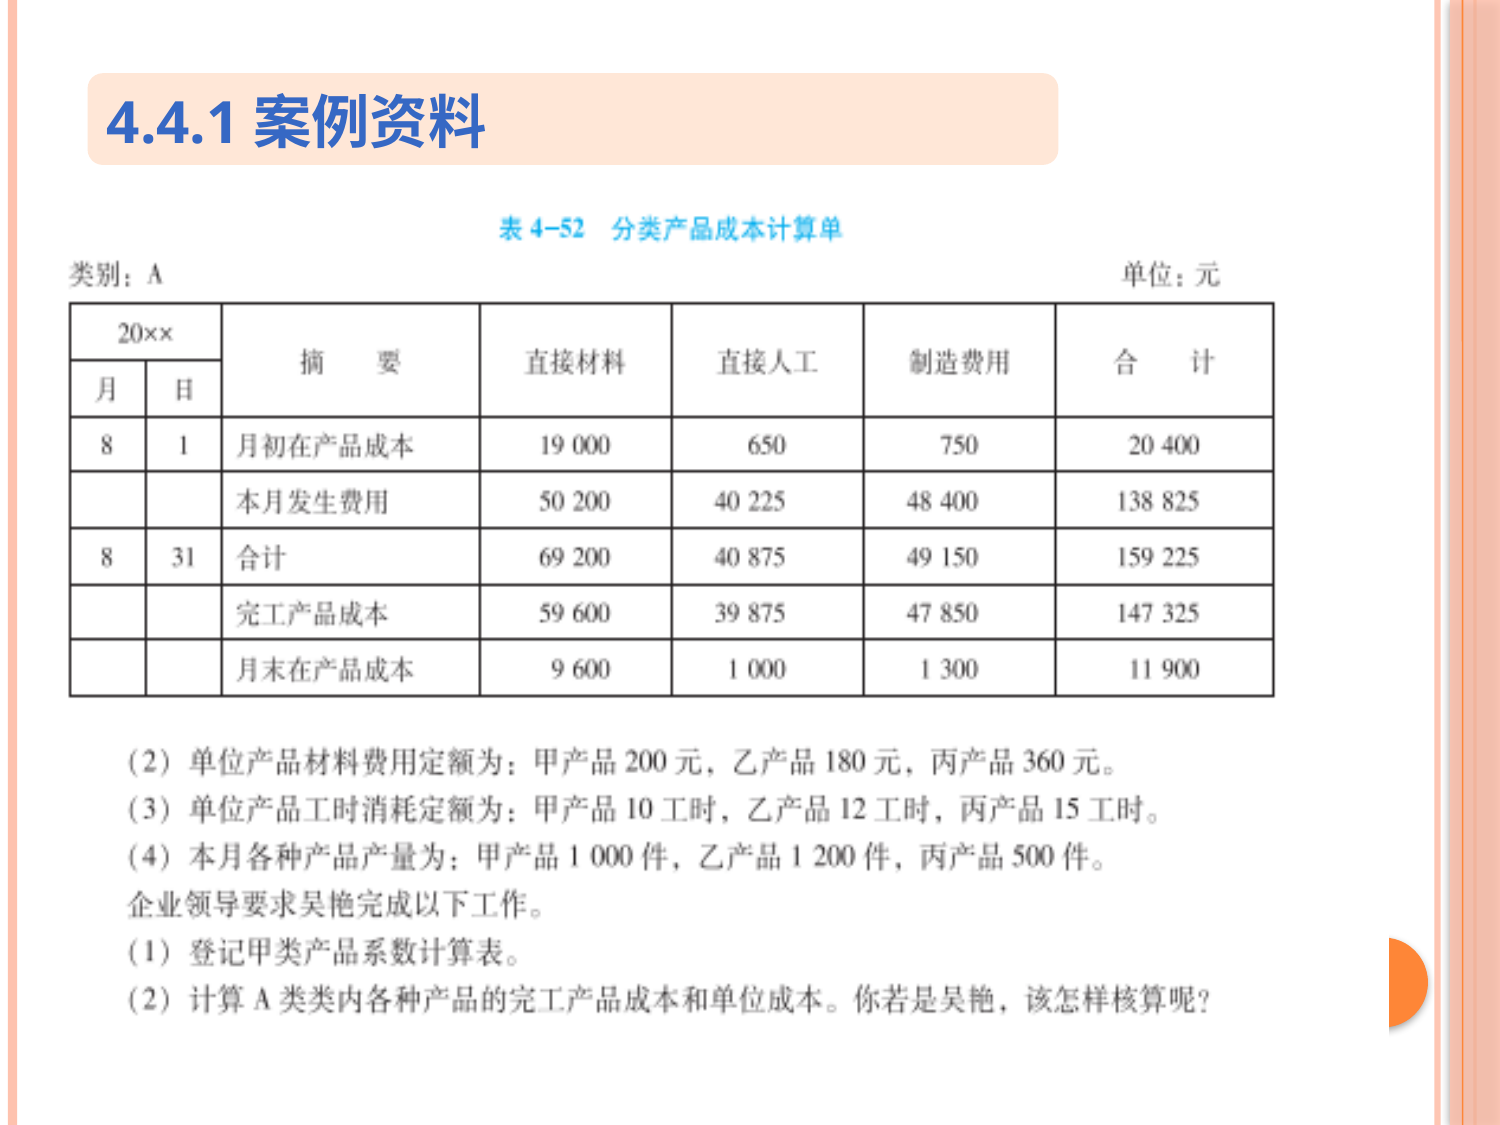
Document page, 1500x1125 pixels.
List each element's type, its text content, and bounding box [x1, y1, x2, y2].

text_box 4.4.1案例资料 [87, 73, 1059, 165]
picture [52, 183, 1390, 1053]
